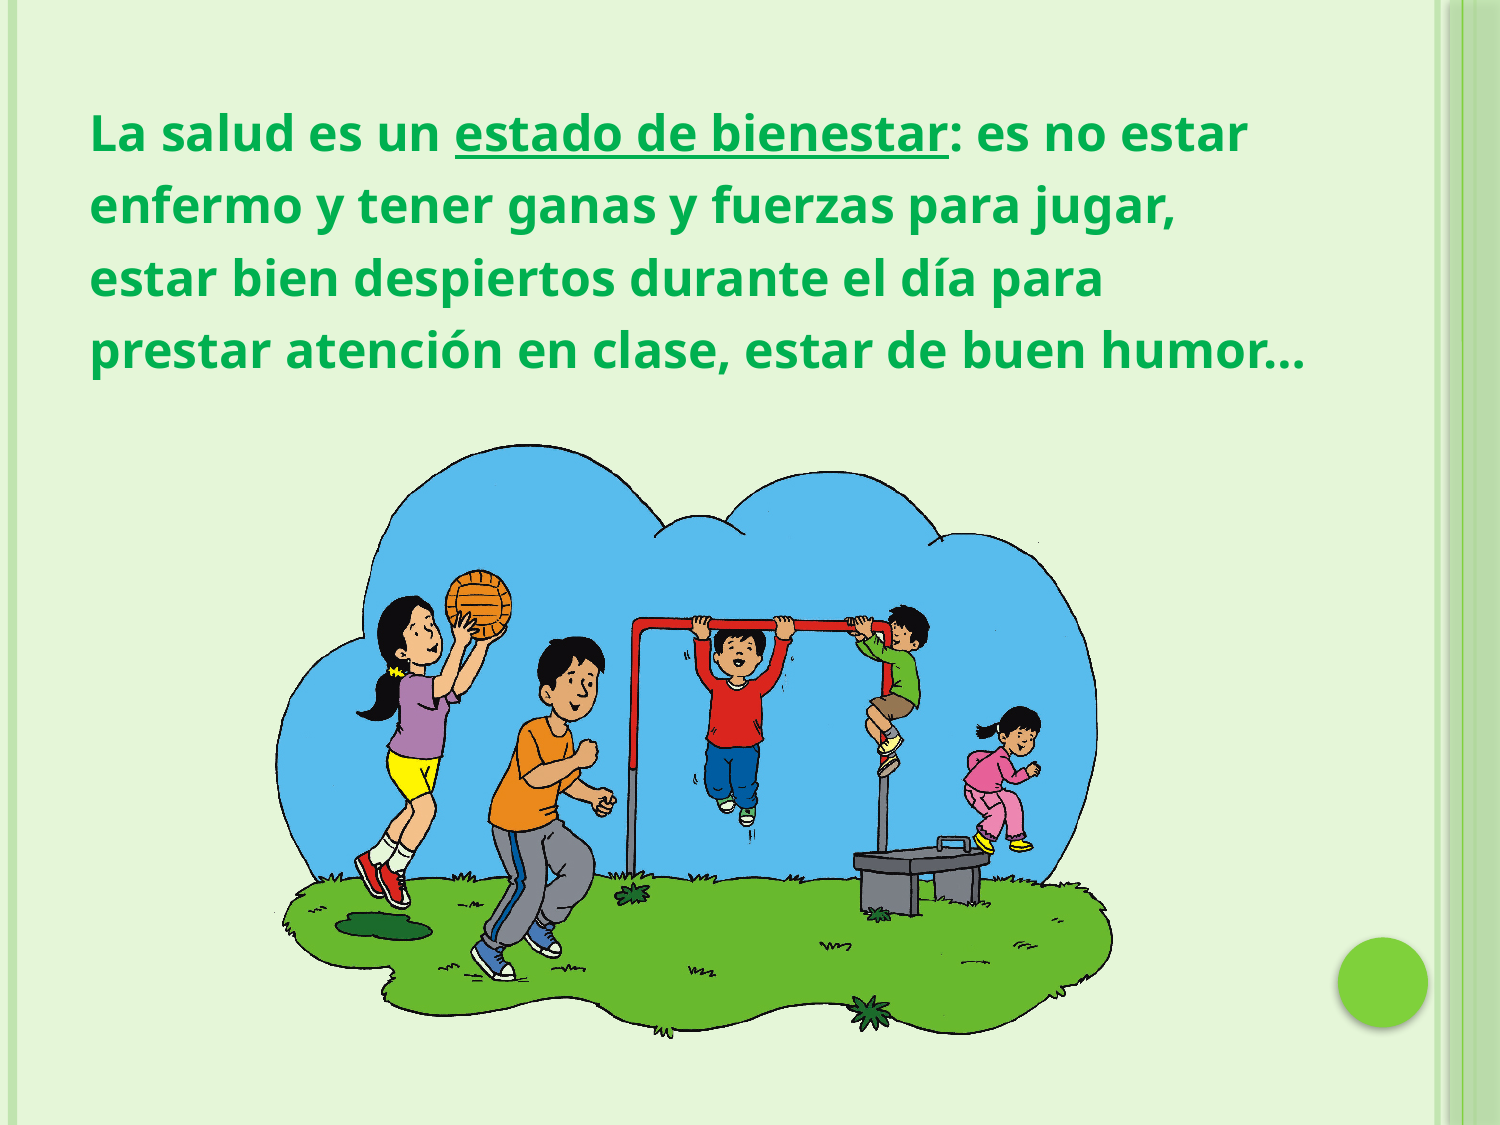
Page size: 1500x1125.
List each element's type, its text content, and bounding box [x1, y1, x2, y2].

picture [268, 433, 1119, 1044]
list La salud es un estado de bienestar: es no estar enfermo y tener ganas y fuerzas para jugar, estar bien despiertos durante el día para prestar atención en clase, estar de buen humor… [75, 93, 1336, 1062]
